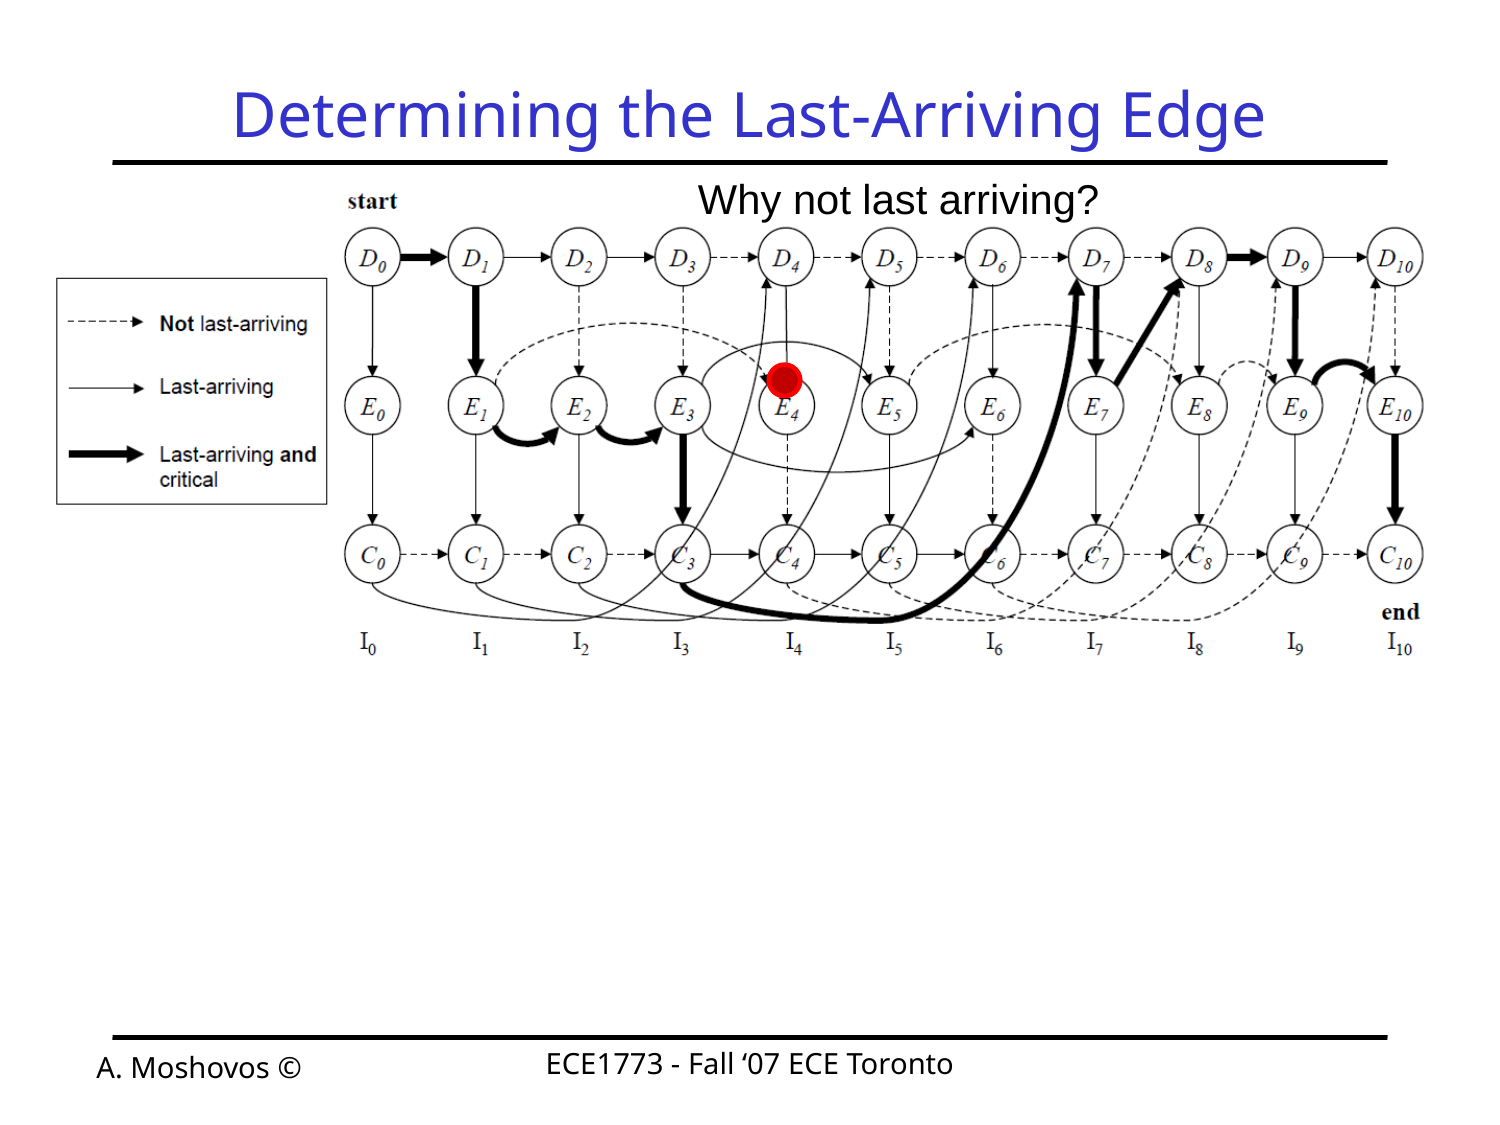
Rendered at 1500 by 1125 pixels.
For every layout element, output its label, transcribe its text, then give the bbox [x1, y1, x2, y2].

picture [23, 190, 1456, 673]
footer ECE1773 - Fall ‘07 ECE Toronto [487, 1037, 1013, 1101]
text_box Why not last arriving? [683, 165, 1115, 189]
title Determining the Last-Arriving Edge [112, 62, 1388, 163]
slide_number A. Moshovos © [81, 1041, 395, 1105]
